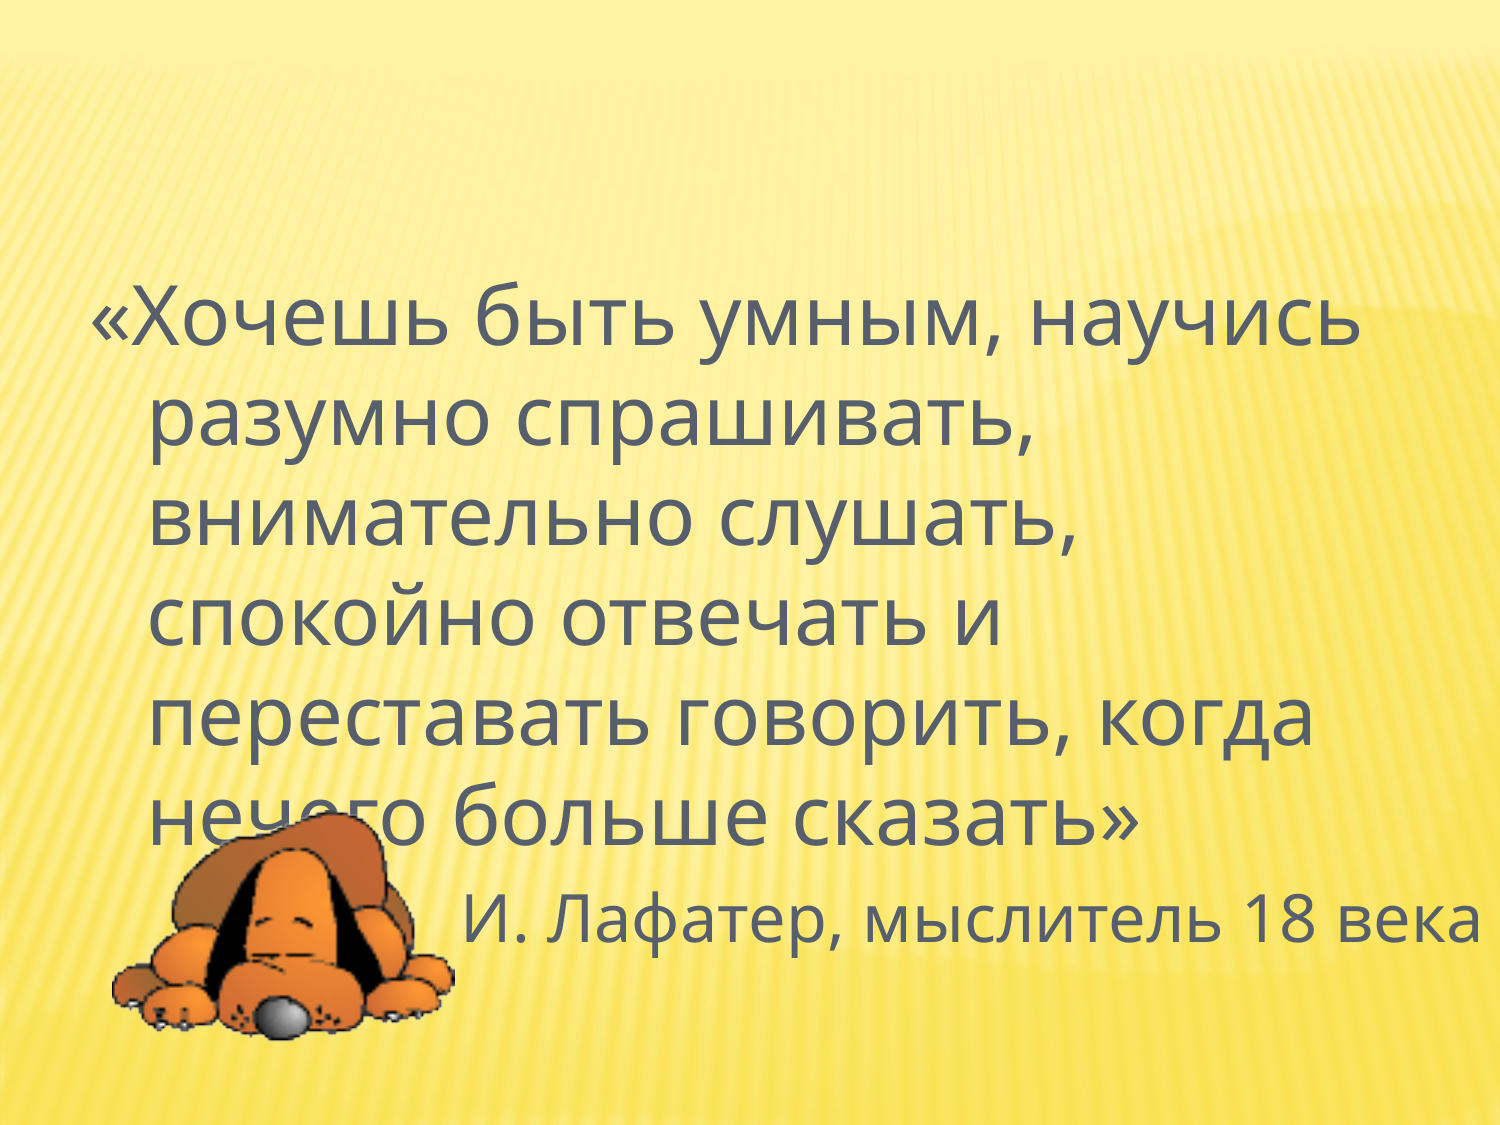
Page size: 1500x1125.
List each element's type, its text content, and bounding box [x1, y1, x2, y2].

list «Хочешь быть умным, научись разумно спрашивать, внимательно слушать, спокойно отвечать и переставать говорить, когда нечего больше сказать» И. Лафатер, мыслитель 18 века [75, 254, 1500, 998]
picture [111, 810, 456, 1046]
